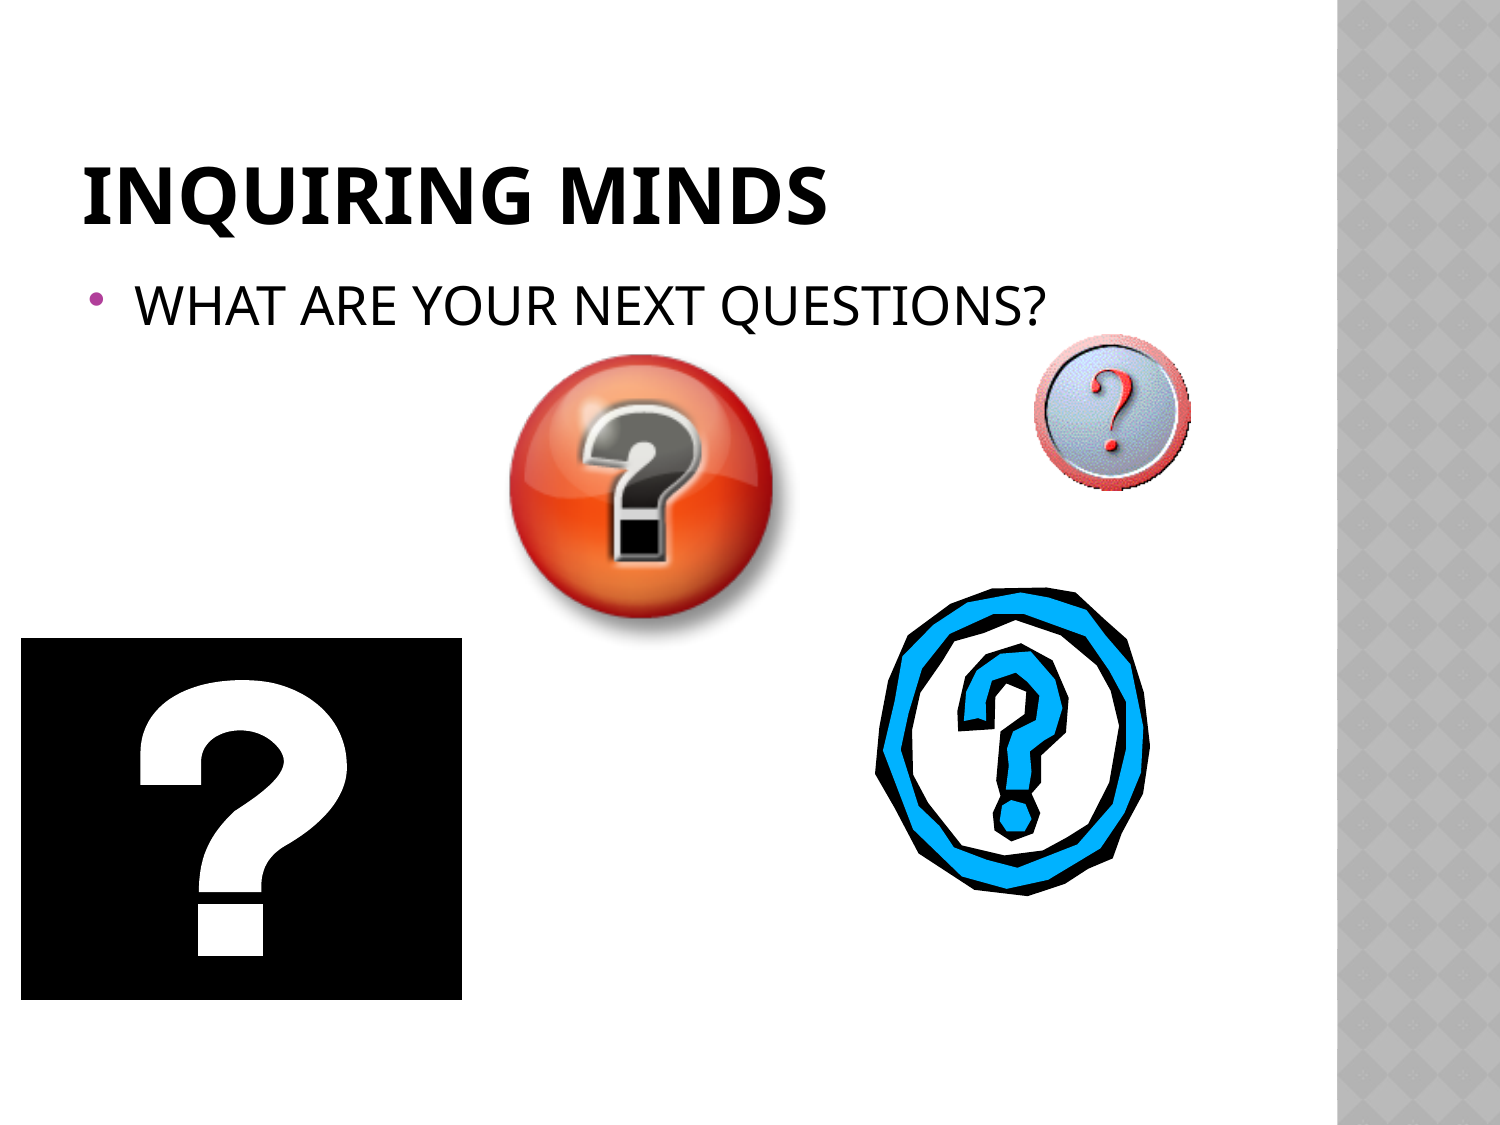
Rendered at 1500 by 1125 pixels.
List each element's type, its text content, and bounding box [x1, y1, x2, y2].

picture [874, 586, 1151, 897]
list WHAT ARE YOUR NEXT QUESTIONS? [75, 264, 1263, 1059]
picture [20, 636, 463, 1001]
picture [499, 349, 801, 651]
picture [1033, 333, 1191, 491]
title Inquiring Minds [75, 52, 1263, 240]
